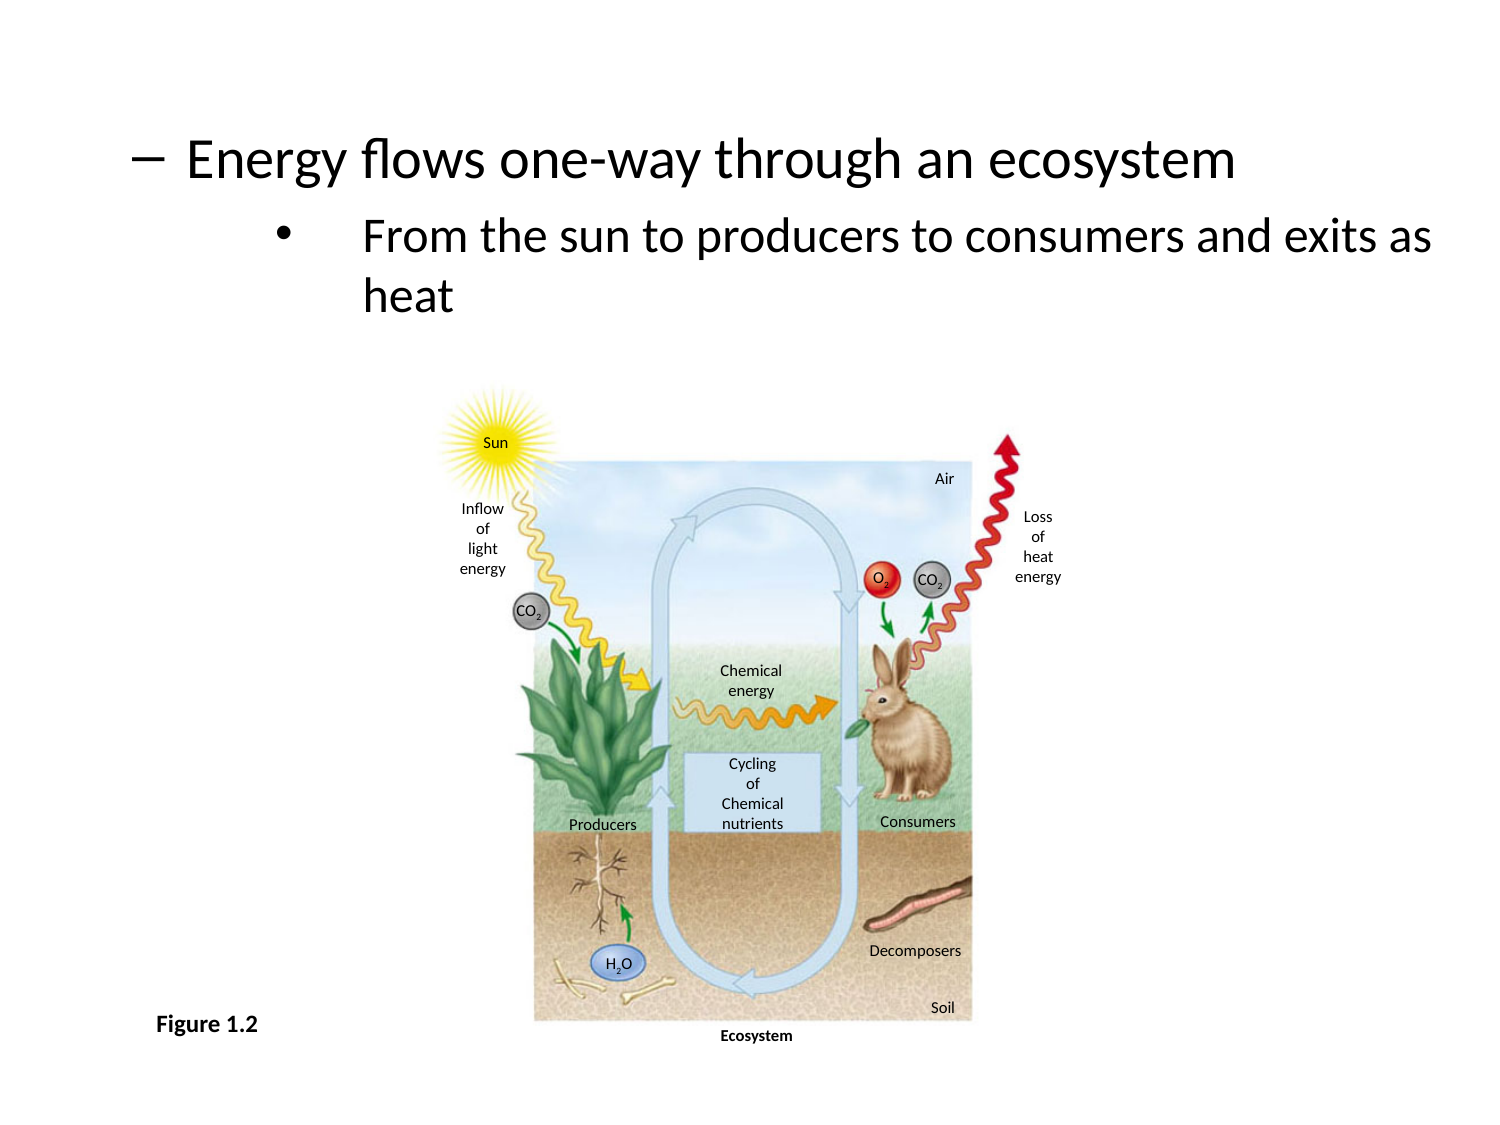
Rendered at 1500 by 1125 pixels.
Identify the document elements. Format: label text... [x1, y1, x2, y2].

text_box Figure 1.2 [141, 999, 274, 1045]
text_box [414, 362, 1080, 1053]
list Energy flows one-way through an ecosystem From the sun to producers to consumers and exits as heat [50, 112, 1450, 384]
